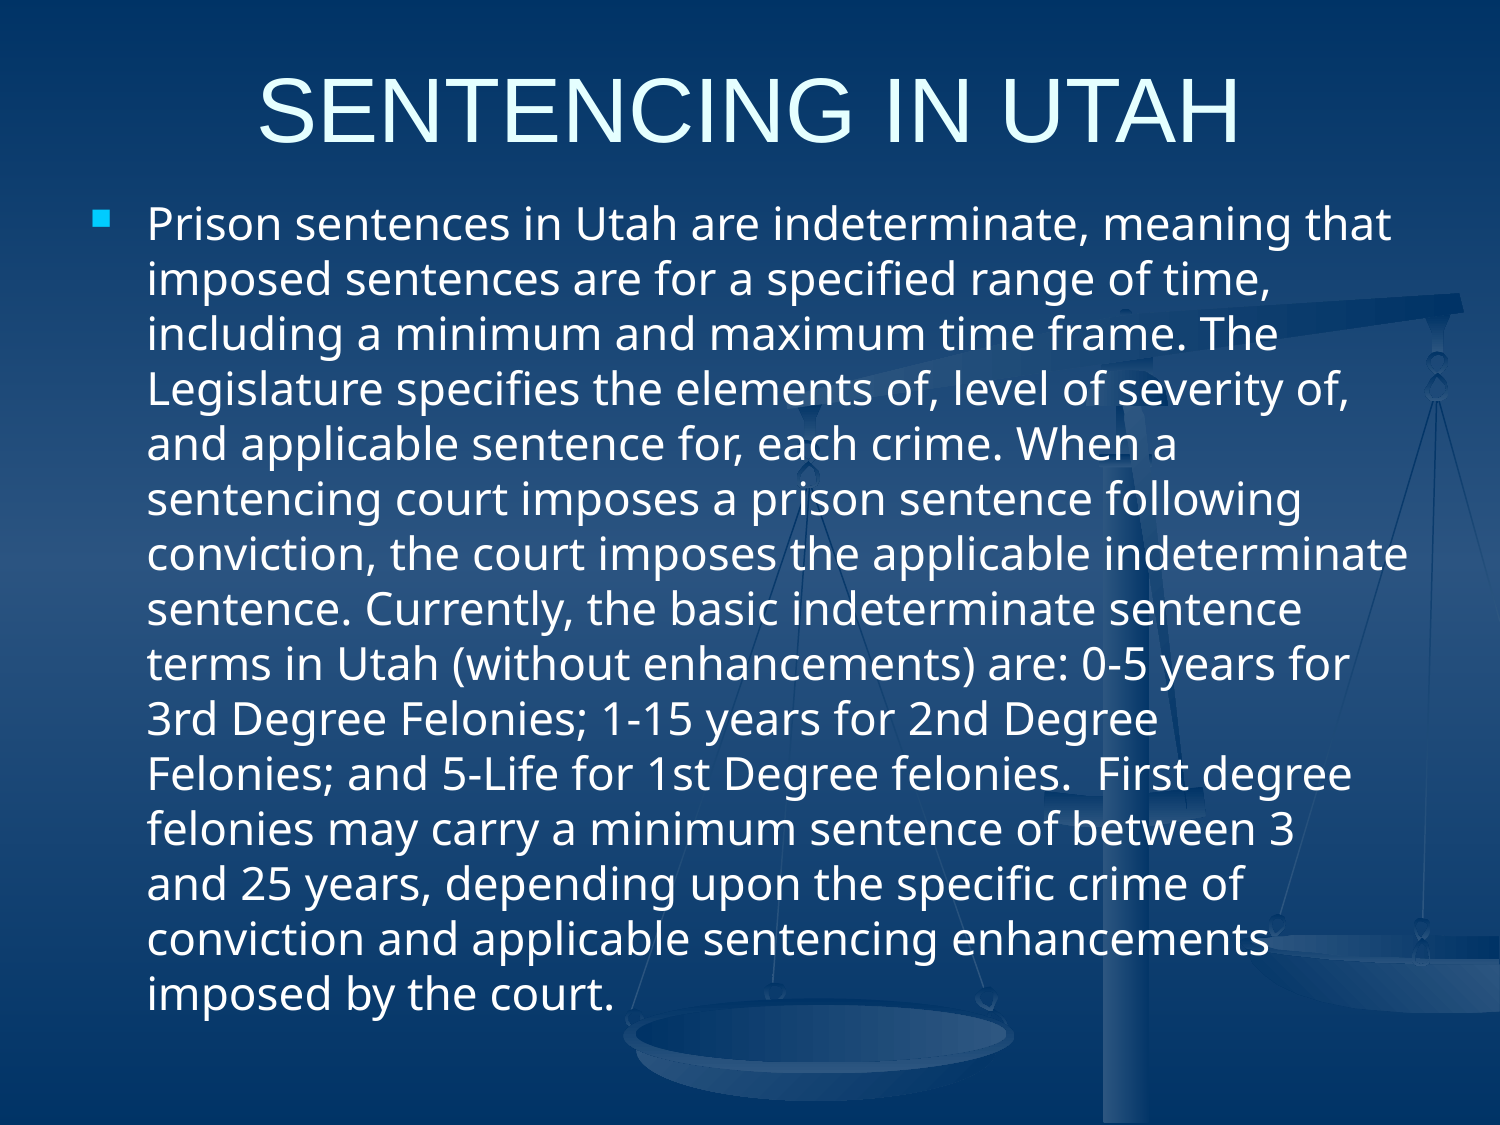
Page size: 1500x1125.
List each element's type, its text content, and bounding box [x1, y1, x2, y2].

list Prison sentences in Utah are indeterminate, meaning that imposed sentences are for a specified range of time, including a minimum and maximum time frame. The Legislature specifies the elements of, level of severity of, and applicable sentence for, each crime. When a sentencing court imposes a prison sentence following conviction, the court imposes the applicable indeterminate sentence. Currently, the basic indeterminate sentence terms in Utah (without enhancements) are: 0-5 years for 3rd Degree Felonies; 1-15 years for 2nd Degree Felonies; and 5-Life for 1st Degree felonies. First degree felonies may carry a minimum sentence of between 3 and 25 years, depending upon the specific crime of conviction and applicable sentencing enhancements imposed by the court. [74, 187, 1426, 1113]
title SENTENCING IN UTAH [74, 24, 1426, 187]
